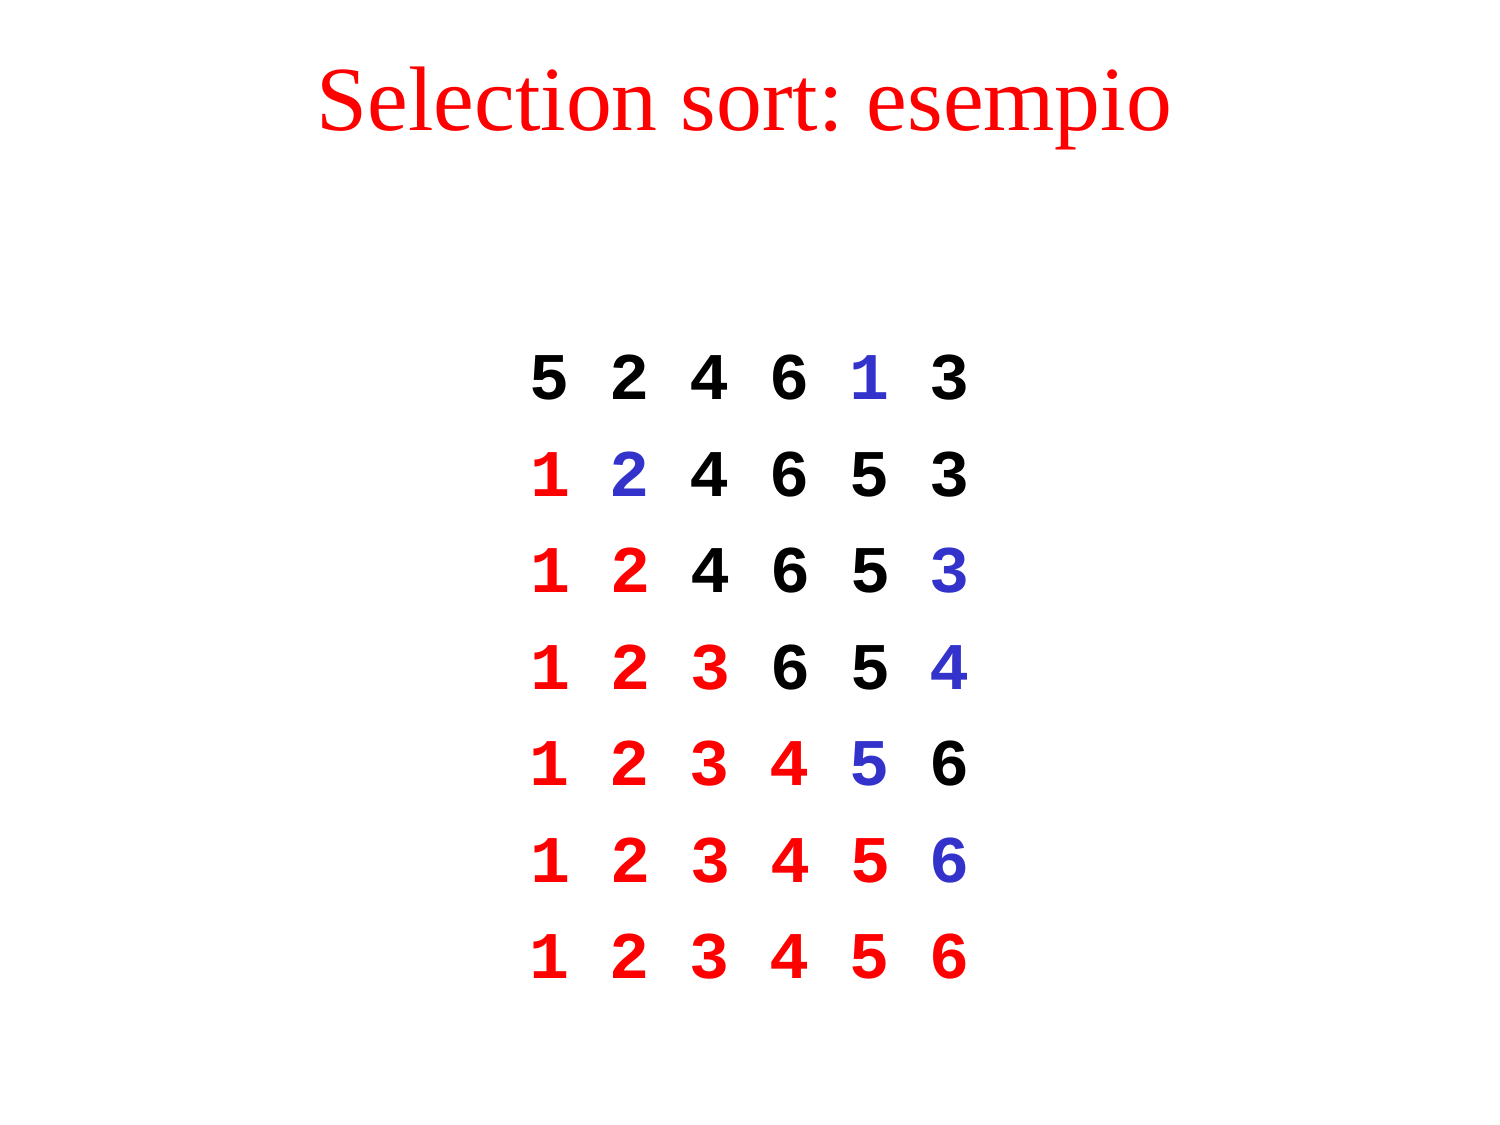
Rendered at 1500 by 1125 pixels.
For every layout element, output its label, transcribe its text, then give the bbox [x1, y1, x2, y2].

list 5 2 4 6 1 3 1 2 4 6 5 3 1 2 4 6 5 3 1 2 3 6 5 4 1 2 3 4 5 6 1 2 3 4 5 6 1 2 3 4 5 6 [112, 324, 1388, 1000]
title Selection sort: esempio [107, 0, 1383, 188]
